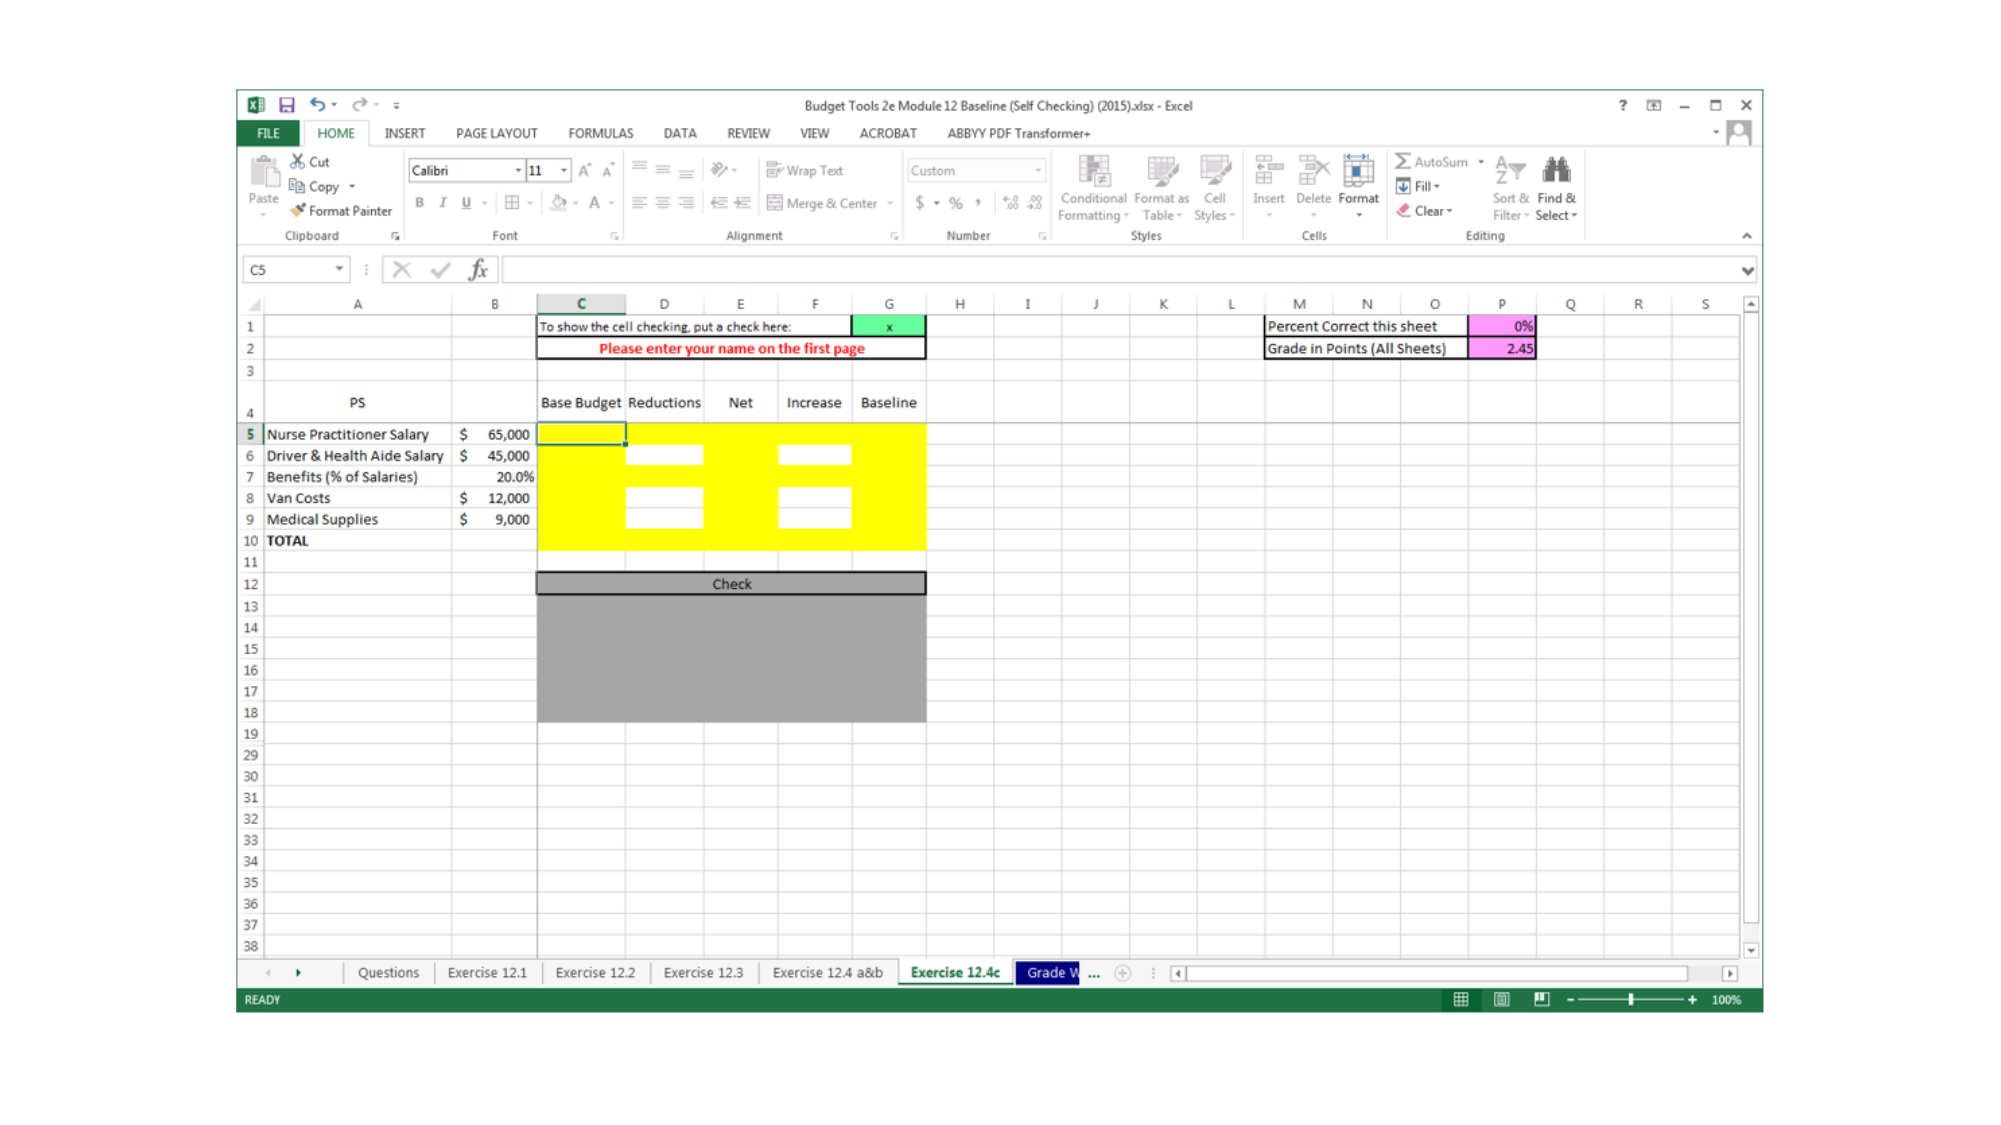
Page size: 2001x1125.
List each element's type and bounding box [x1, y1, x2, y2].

list [235, 88, 1765, 1014]
